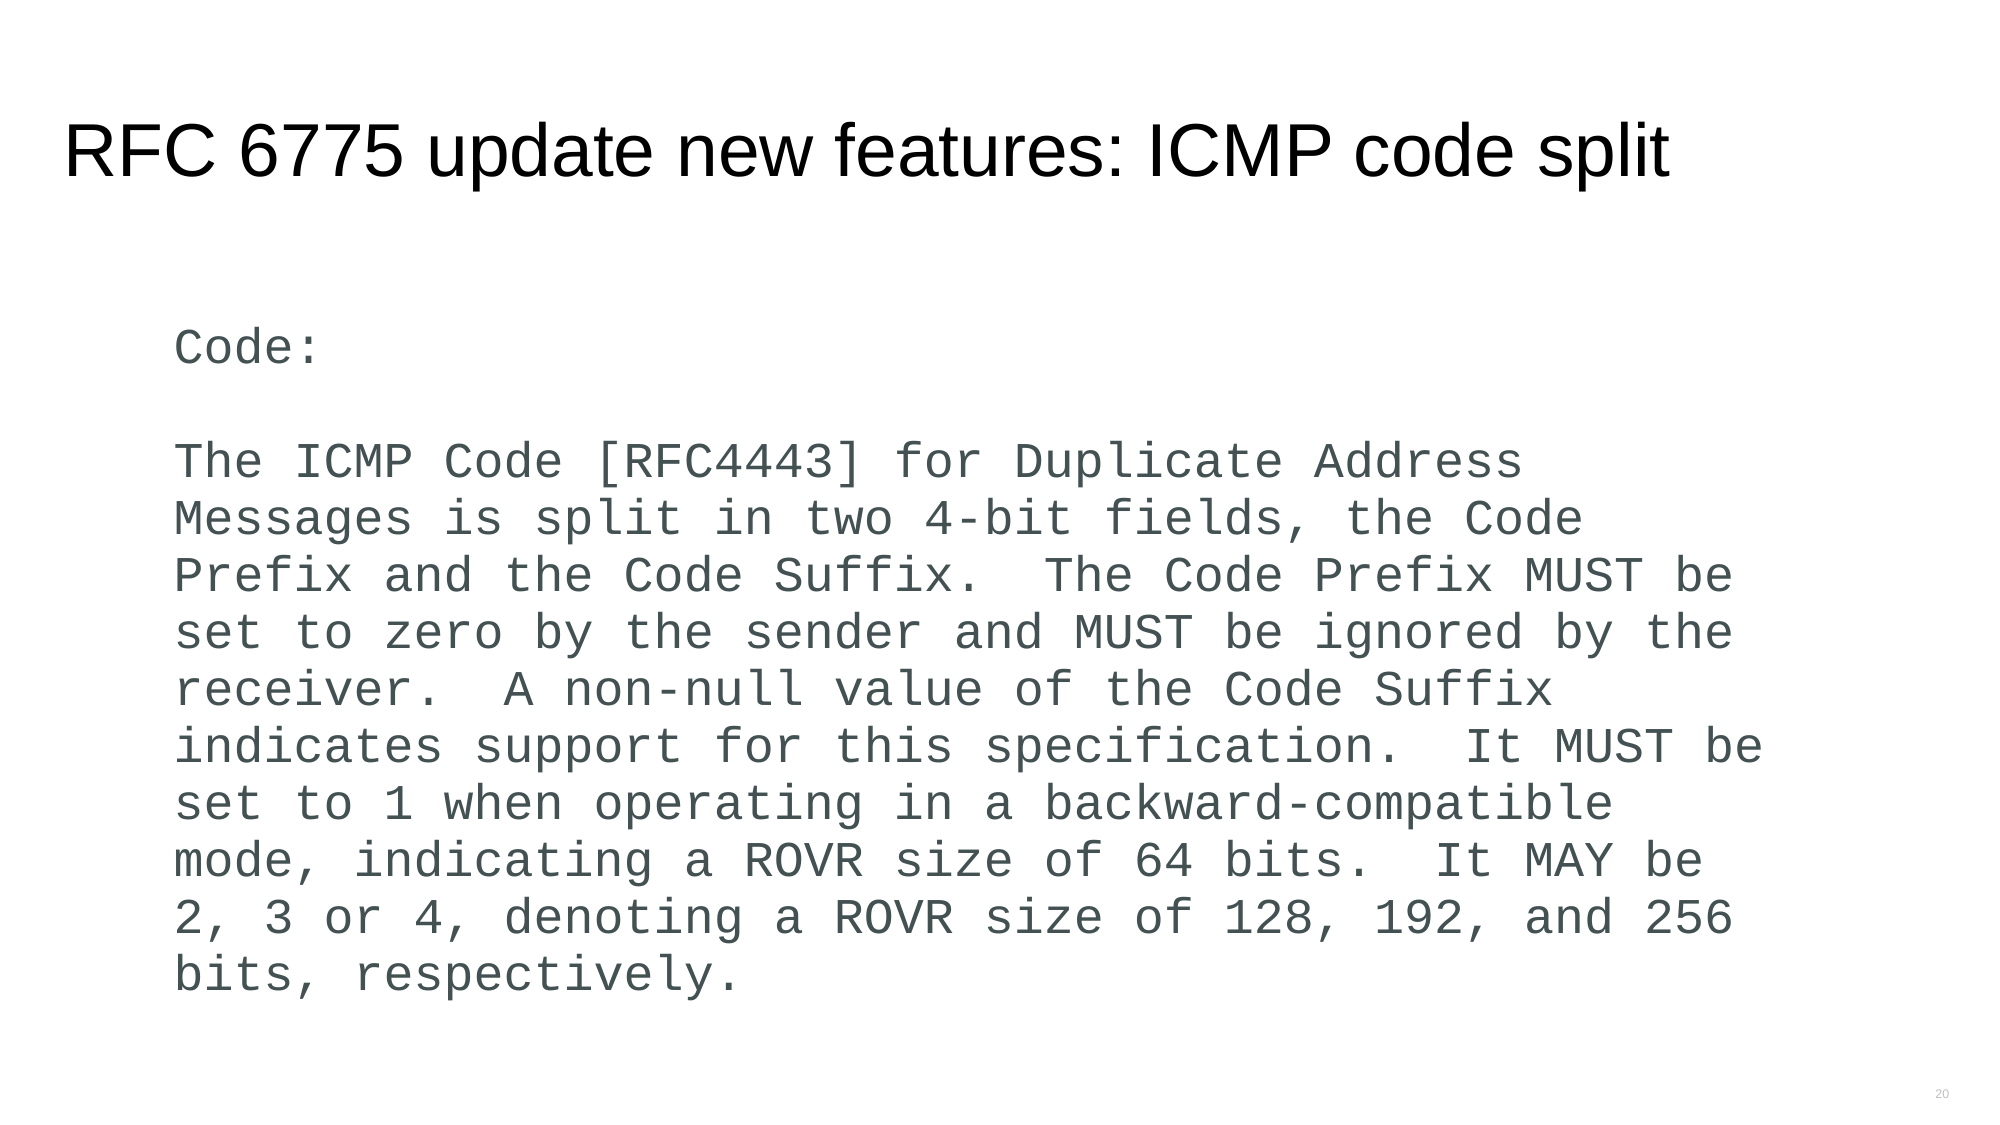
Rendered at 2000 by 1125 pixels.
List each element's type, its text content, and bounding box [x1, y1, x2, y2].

list Code: The ICMP Code [RFC4443] for Duplicate Address Messages is split in two 4-bit fields, the Code Prefix and the Code Suffix. The Code Prefix MUST be set to zero by the sender and MUST be ignored by the receiver. A non-null value of the Code Suffix indicates support for this specification. It MUST be set to 1 when operating in a backward-compatible mode, indicating a ROVR size of 64 bits. It MAY be 2, 3 or 4, denoting a ROVR size of 128, 192, and 256 bits, respectively. [0, 310, 1913, 1125]
title RFC 6775 update new features: ICMP code split [50, 70, 1927, 209]
